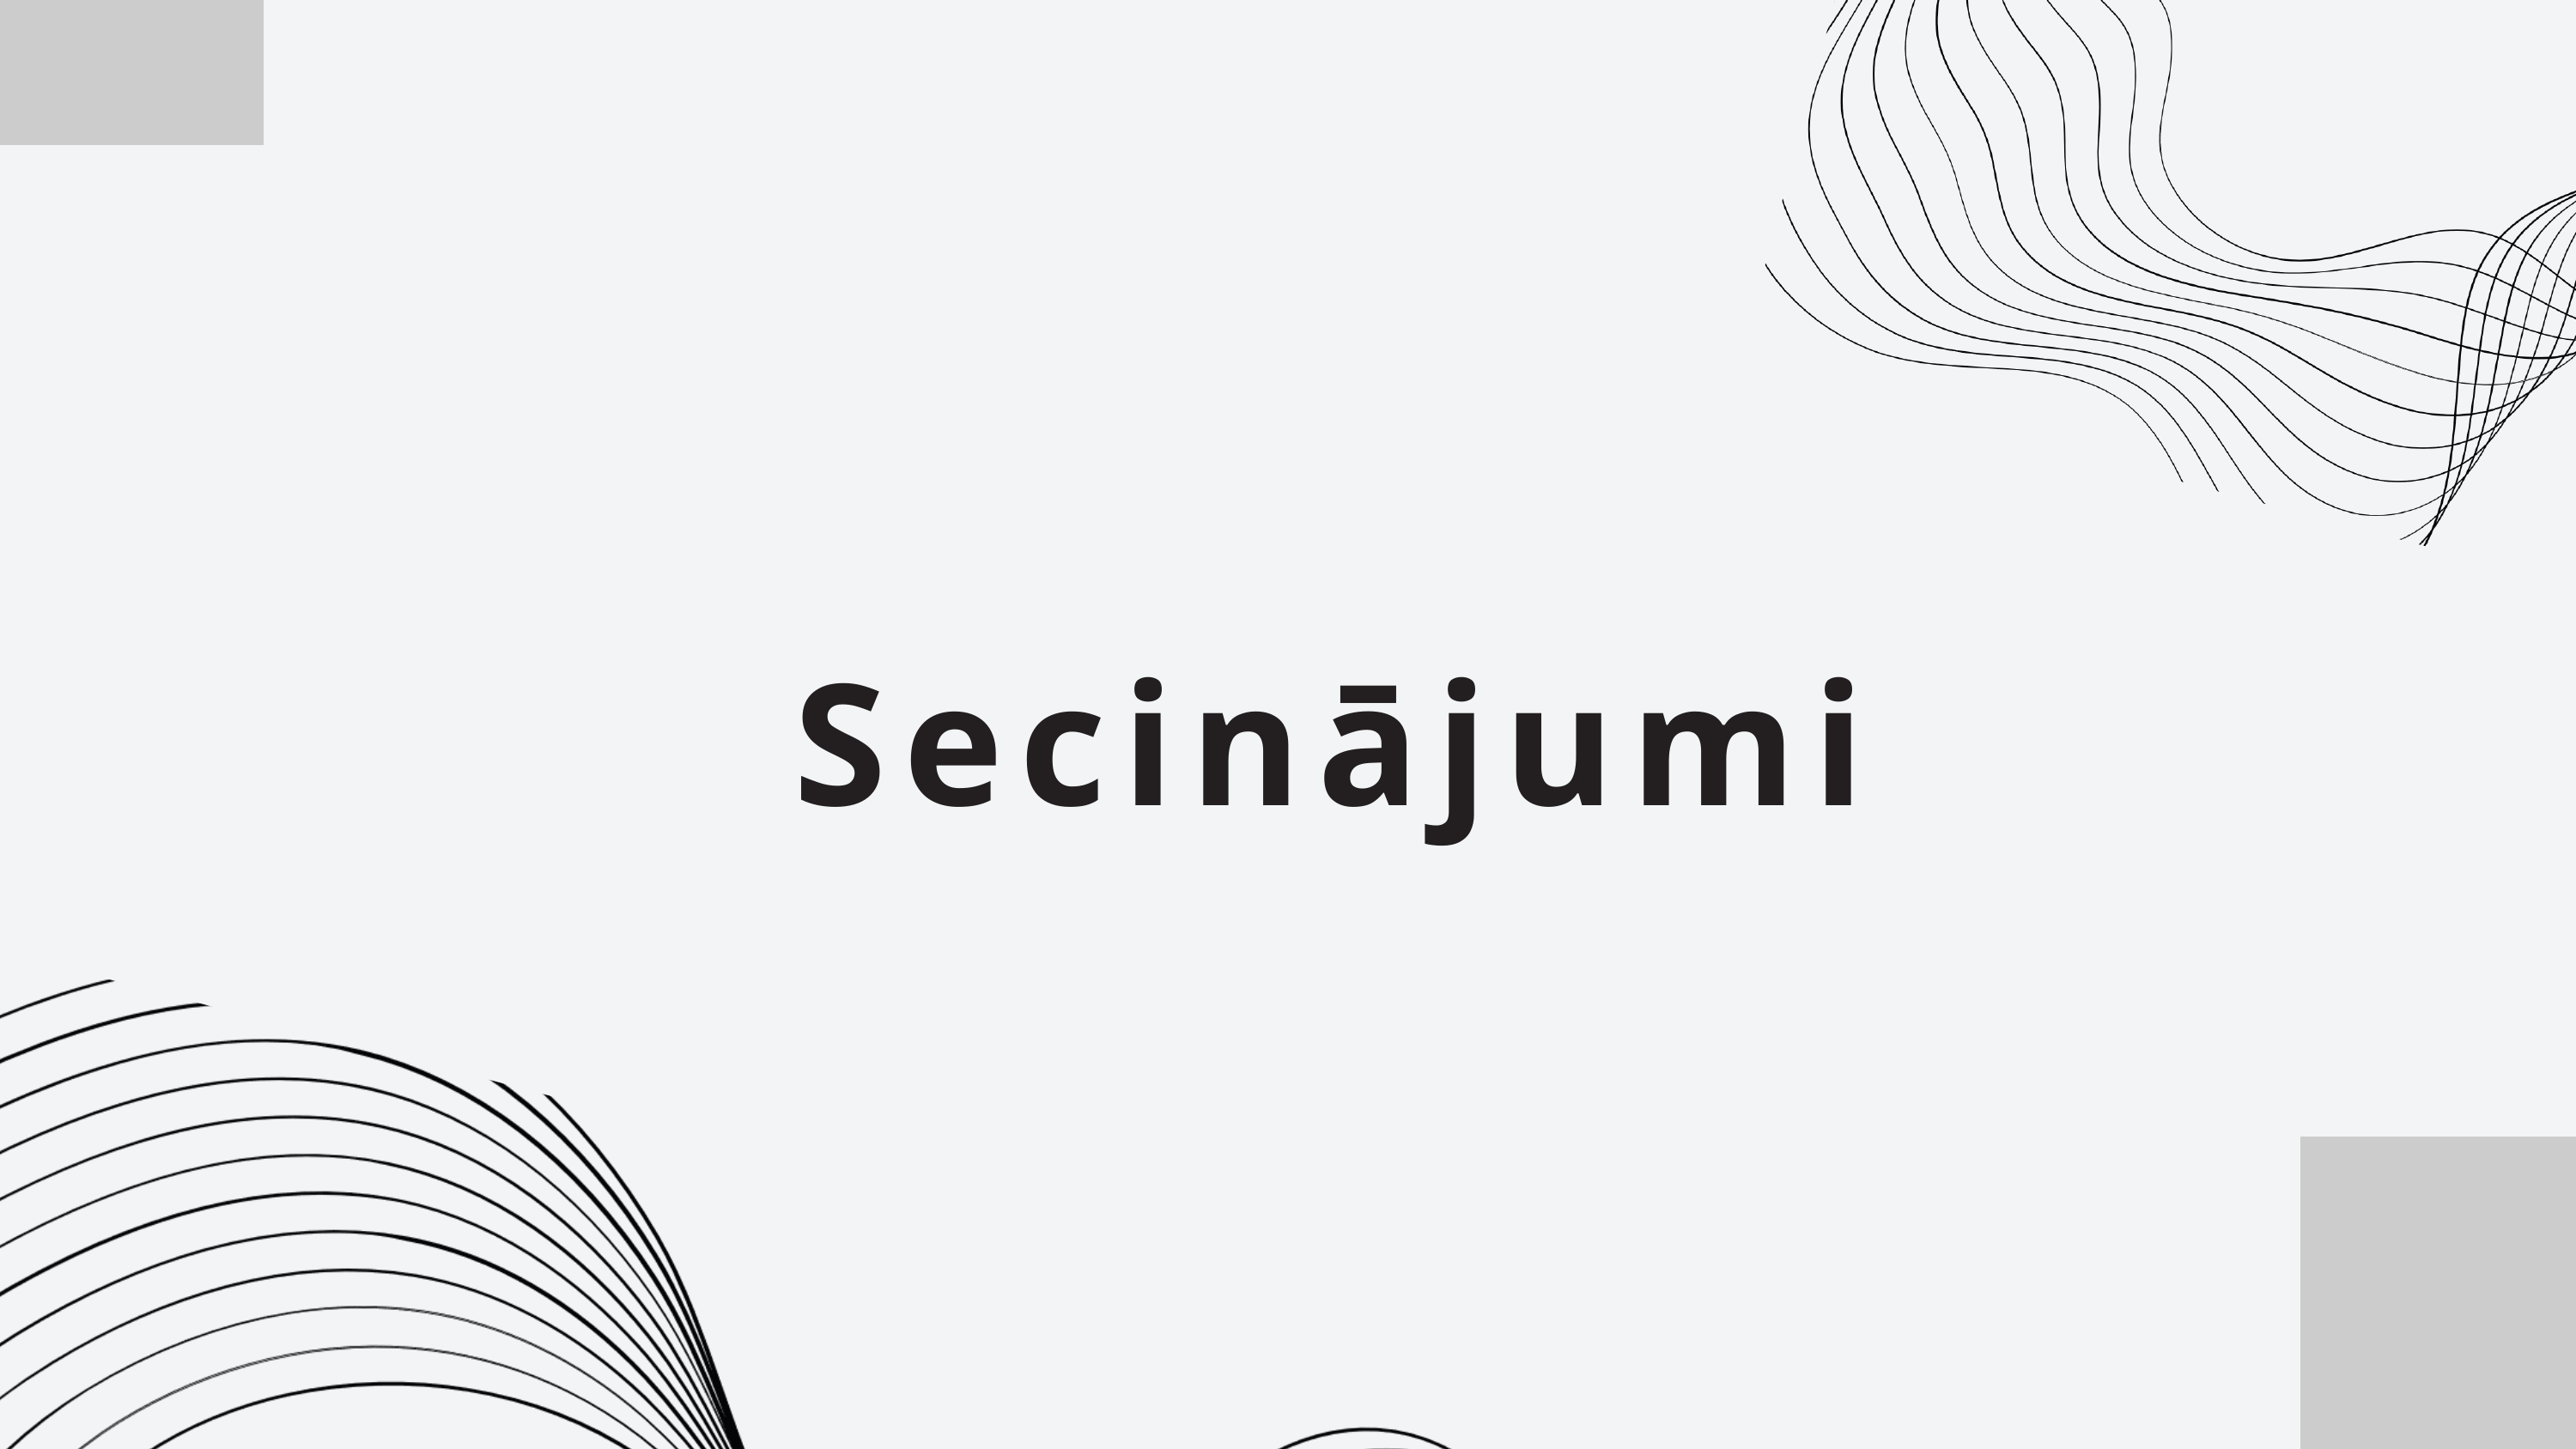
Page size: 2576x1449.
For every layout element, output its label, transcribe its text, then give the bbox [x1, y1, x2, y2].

text_box Secinājumi [793, 606, 2138, 840]
text_box [1739, 0, 2576, 586]
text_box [2300, 1136, 2576, 1449]
text_box [0, 950, 1819, 1449]
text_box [0, 0, 264, 145]
